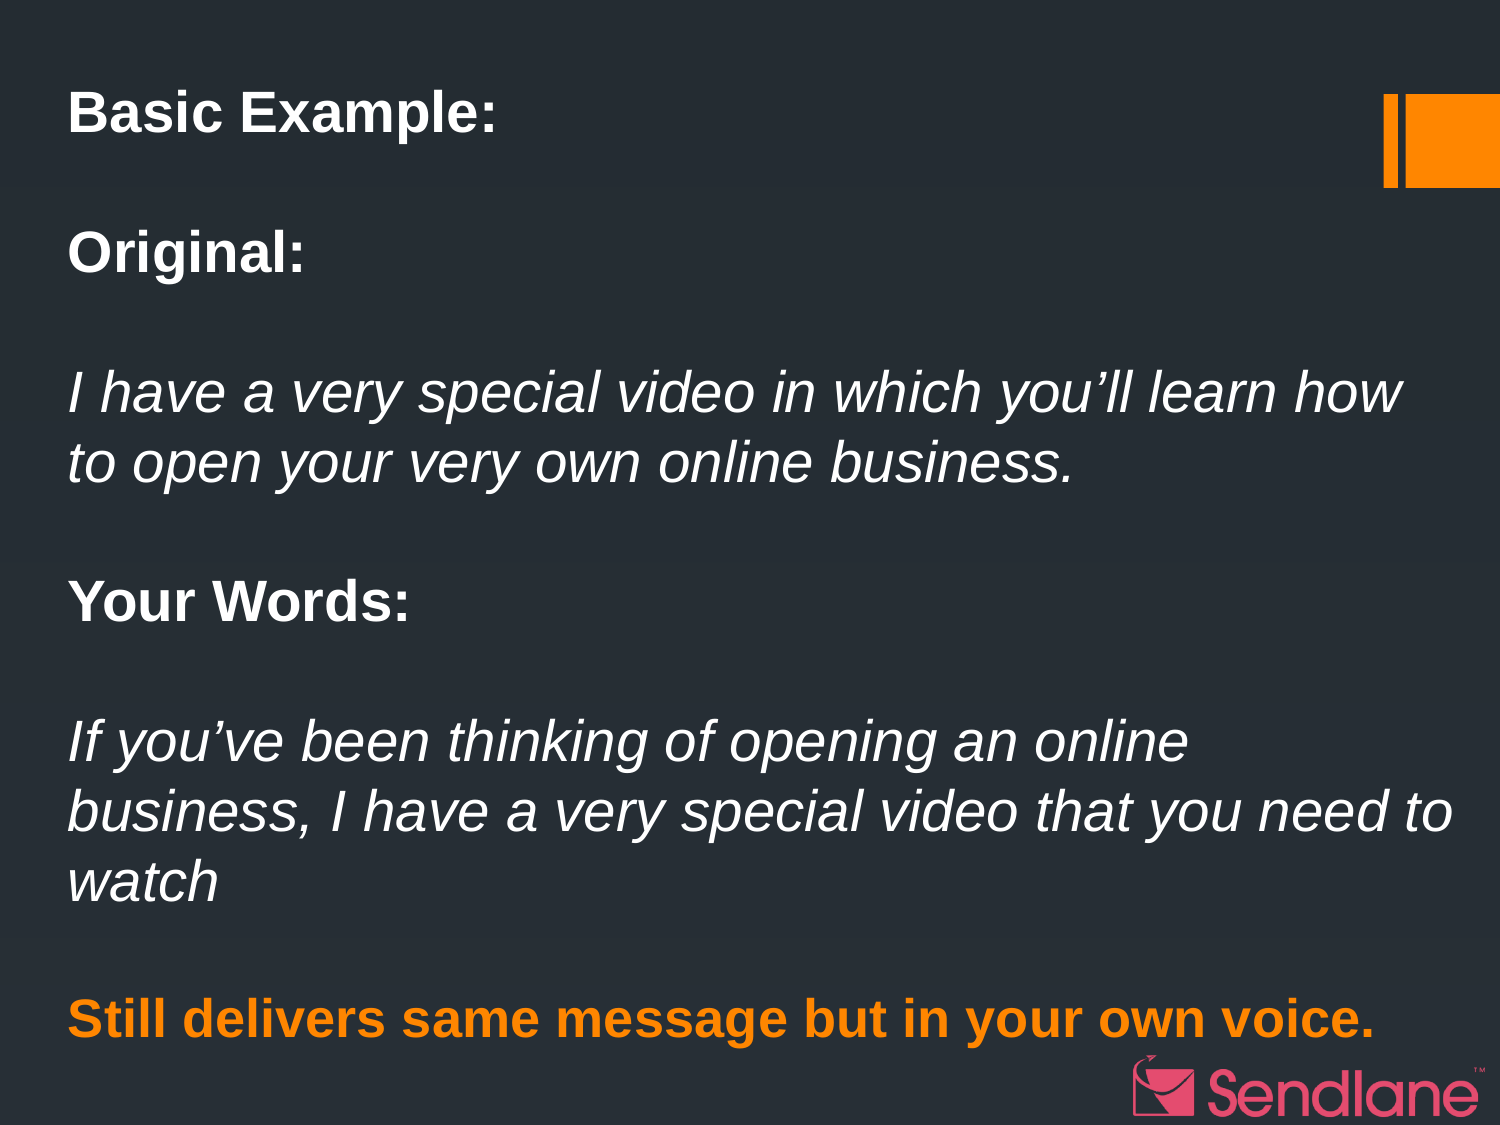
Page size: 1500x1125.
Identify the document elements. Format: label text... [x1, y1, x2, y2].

text_box Basic Example: Original: I have a very special video in which you’ll learn how to open your very own online business. Your Words: If you’ve been thinking of opening an online business, I have a very special video that you need to watch Still delivers same message but in your own voice. [53, 66, 1483, 1056]
picture [1127, 1027, 1489, 1125]
